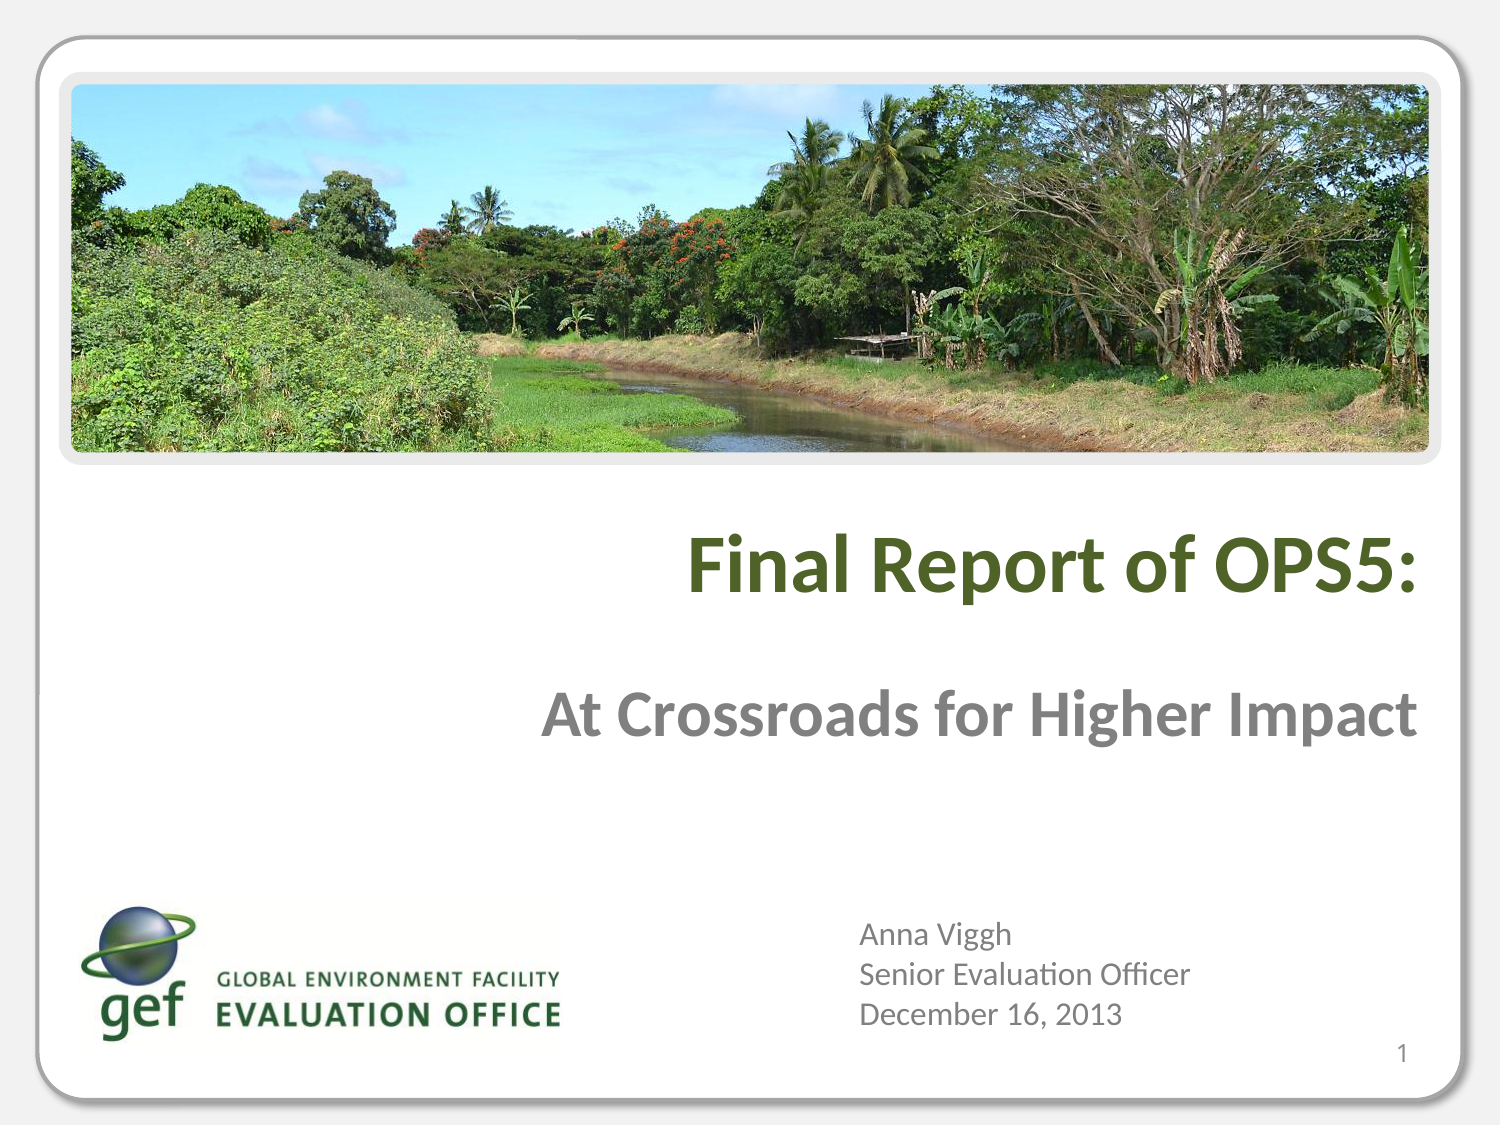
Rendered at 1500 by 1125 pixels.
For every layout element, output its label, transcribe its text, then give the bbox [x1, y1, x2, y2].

picture [64, 77, 1436, 459]
text_box Final Report of OPS5: [65, 480, 1435, 638]
text_box Anna Viggh Senior Evaluation Officer December 16, 2013 [844, 905, 1424, 1040]
text_box At Crossroads for Higher Impact [65, 662, 1435, 875]
slide_number 1 [1074, 1025, 1425, 1085]
picture [77, 899, 563, 1050]
